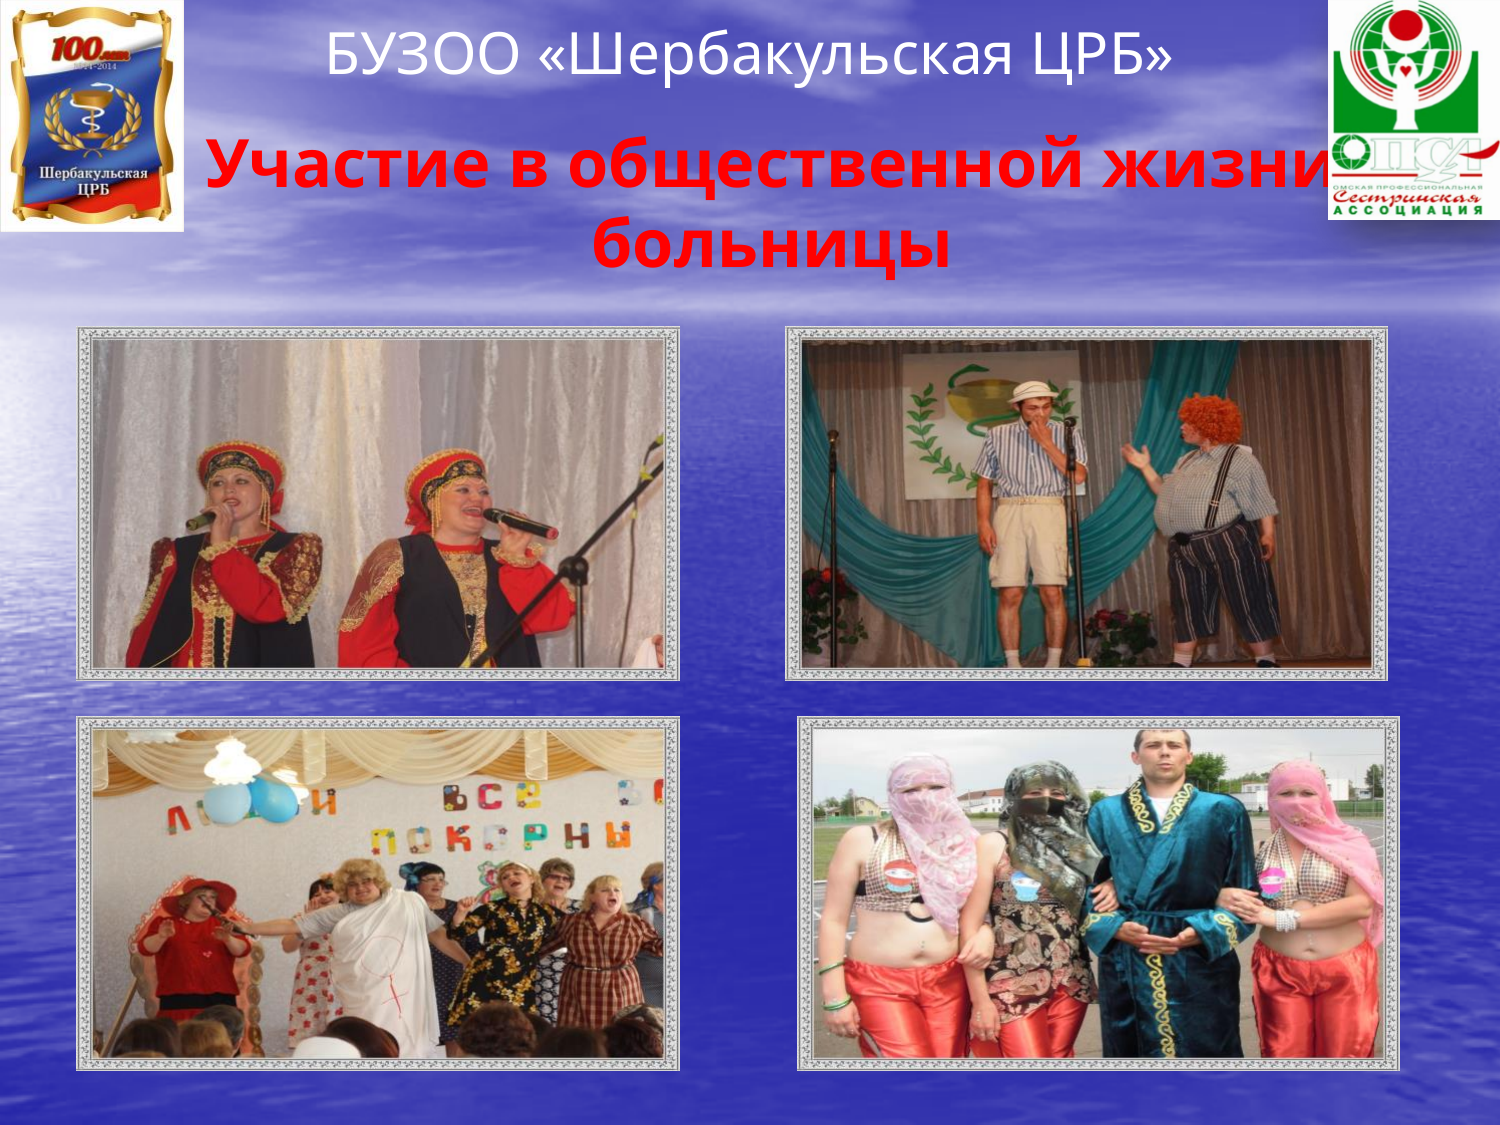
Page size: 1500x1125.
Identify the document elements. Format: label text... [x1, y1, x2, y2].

picture [76, 715, 680, 1071]
picture [76, 325, 680, 681]
picture [796, 715, 1400, 1071]
picture [0, 0, 184, 232]
picture [1328, 0, 1500, 221]
picture [785, 325, 1388, 681]
title БУЗОО «Шербакульская ЦРБ» [184, 0, 1322, 102]
text_box Участие в общественной жизни больницы [29, 113, 1500, 289]
